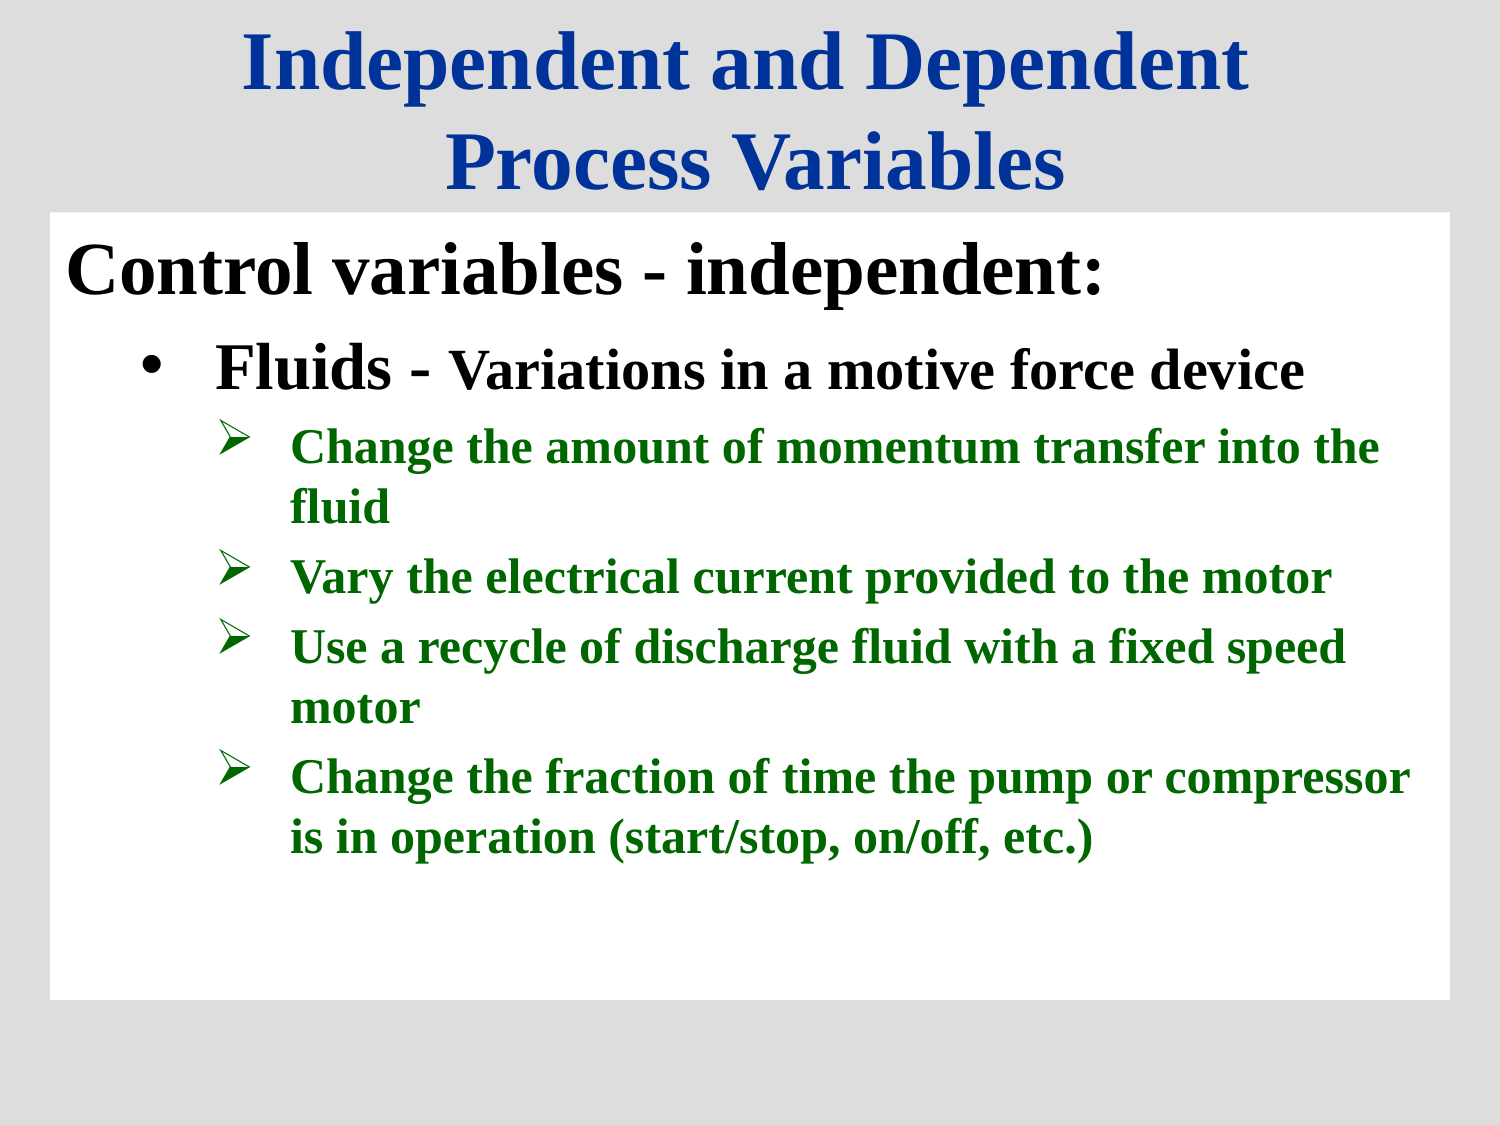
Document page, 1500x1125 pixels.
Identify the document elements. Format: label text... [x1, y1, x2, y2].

subtitle Control variables - independent: Fluids - Variations in a motive force device Change the amount of momentum transfer into the fluid Vary the electrical current provided to the motor Use a recycle of discharge fluid with a fixed speed motor Change the fraction of time the pump or compressor is in operation (start/stop, on/off, etc.) [50, 212, 1450, 1000]
title Independent and Dependent Process Variables [50, 24, 1463, 188]
